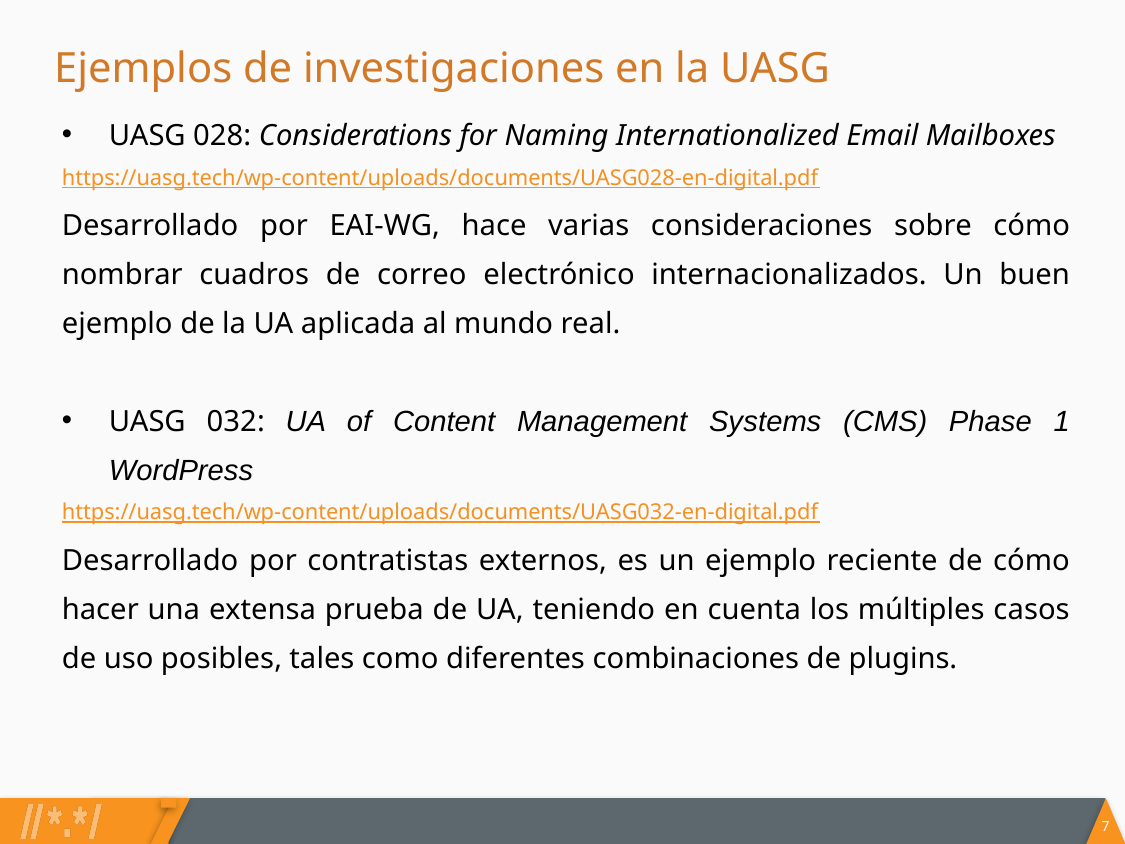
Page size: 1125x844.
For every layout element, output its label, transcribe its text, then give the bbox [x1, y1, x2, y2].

title Ejemplos de investigaciones en la UASG [39, 33, 1080, 140]
text_box UASG 028: Considerations for Naming Internationalized Email Mailboxes https://uasg.tech/wp-content/uploads/documents/UASG028-en-digital.pdf Desarrollado por EAI-WG, hace varias consideraciones sobre cómo nombrar cuadros de correo electrónico internacionalizados. Un buen ejemplo de la UA aplicada al mundo real. UASG 032: UA of Content Management Systems (CMS) Phase 1 WordPress https://uasg.tech/wp-content/uploads/documents/UASG032-en-digital.pdf Desarrollado por contratistas externos, es un ejemplo reciente de cómo hacer una extensa prueba de UA, teniendo en cuenta los múltiples casos de uso posibles, tales como diferentes combinaciones de plugins. [47, 95, 1086, 682]
